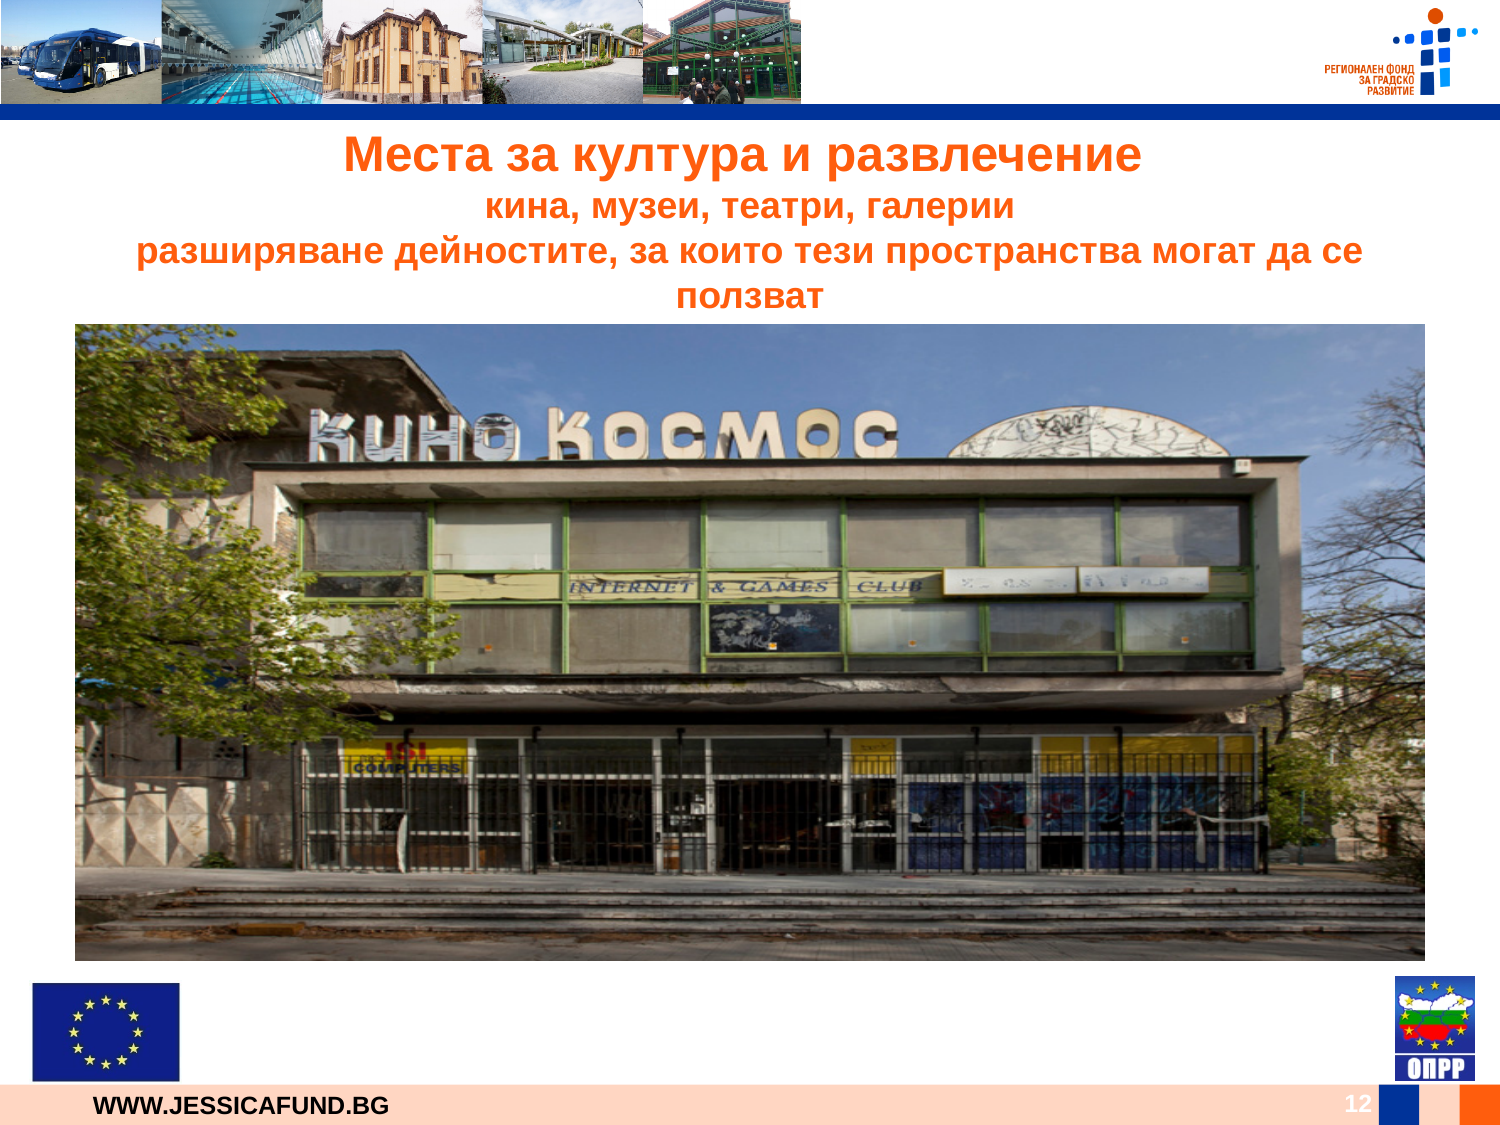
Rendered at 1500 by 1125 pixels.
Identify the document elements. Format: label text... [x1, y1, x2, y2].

title Места за култура и развлечение кина, музеи, театри, галерии разширяване дейностите, за които тези пространства могат да се ползват [74, 144, 1426, 293]
picture [29, 980, 182, 1084]
picture [0, 0, 801, 104]
picture [1325, 8, 1478, 95]
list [74, 324, 1426, 962]
picture [1395, 976, 1475, 1081]
